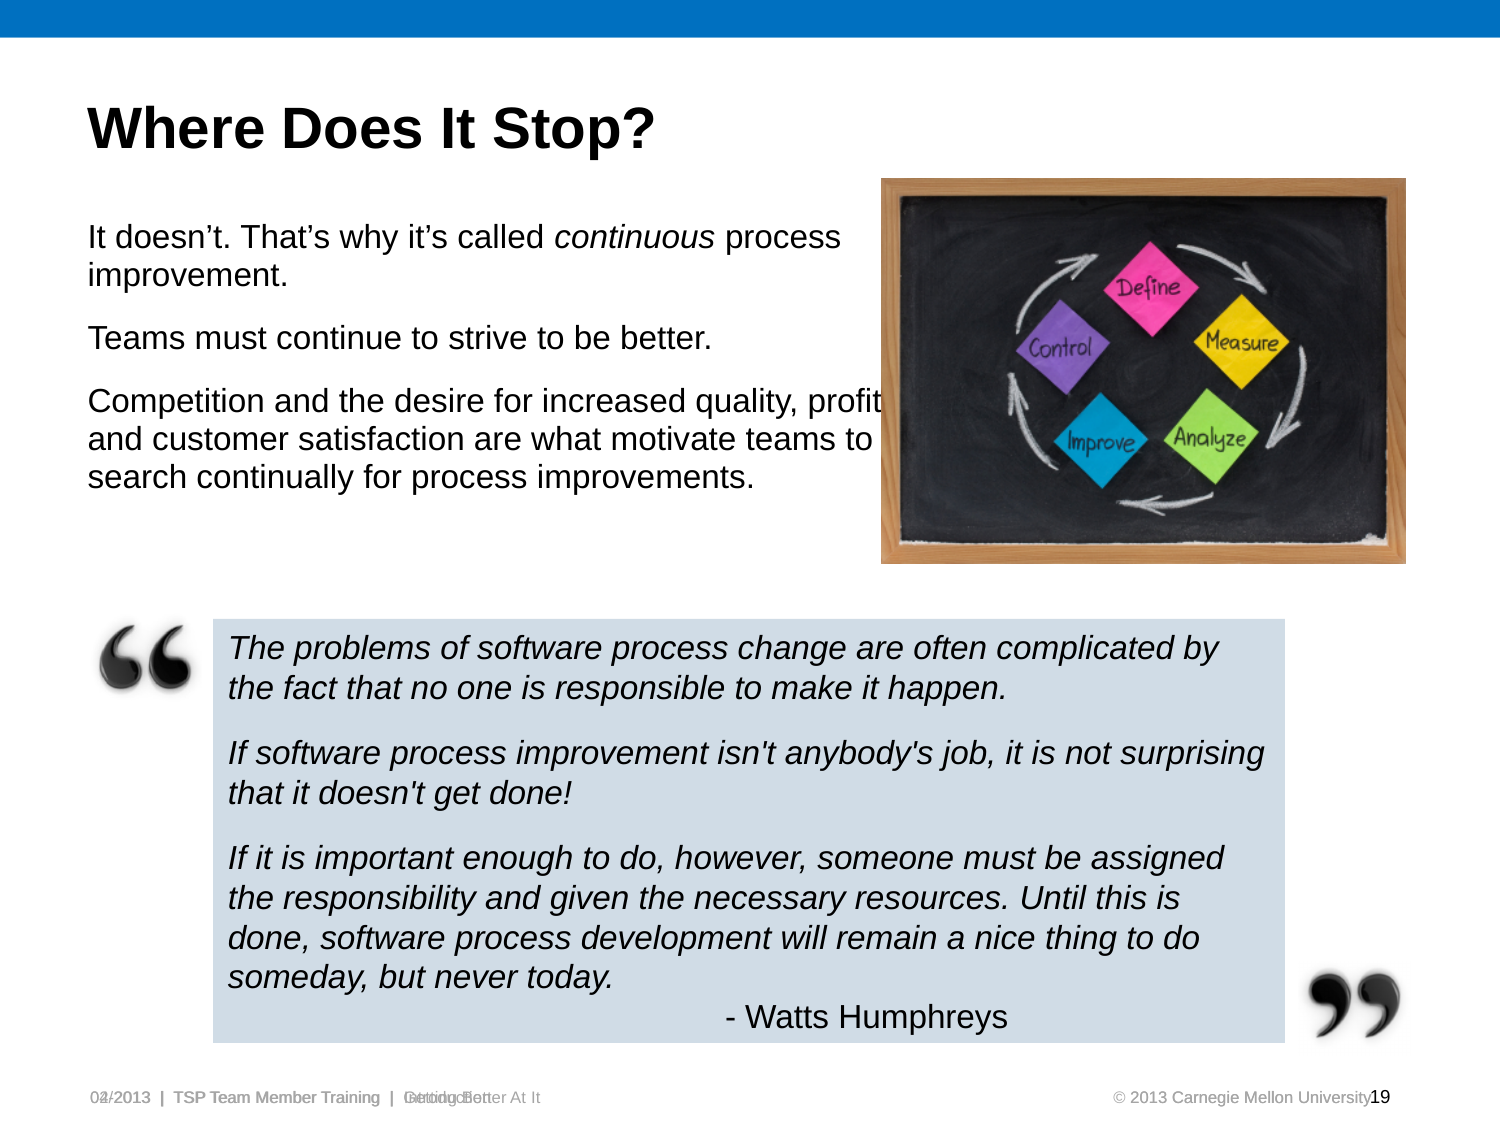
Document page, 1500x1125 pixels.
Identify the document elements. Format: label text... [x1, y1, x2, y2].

text_box The problems of software process change are often complicated by the fact that no one is responsible to make it happen. If software process improvement isn't anybody's job, it is not surprising that it doesn't get done! If it is important enough to do, however, someone must be assigned the responsibility and given the necessary resources. Until this is done, software process development will remain a nice thing to do someday, but never today. - Watts Humphreys [213, 618, 1285, 1043]
picture [881, 178, 1406, 565]
text_box It doesn’t. That’s why it’s called continuous process improvement. Teams must continue to strive to be better. Competition and the desire for increased quality, profit, and customer satisfaction are what motivate teams to search continually for process improvements. [87, 218, 876, 485]
picture [88, 606, 202, 702]
title Where Does It Stop? [87, 103, 1439, 161]
picture [1297, 960, 1411, 1057]
